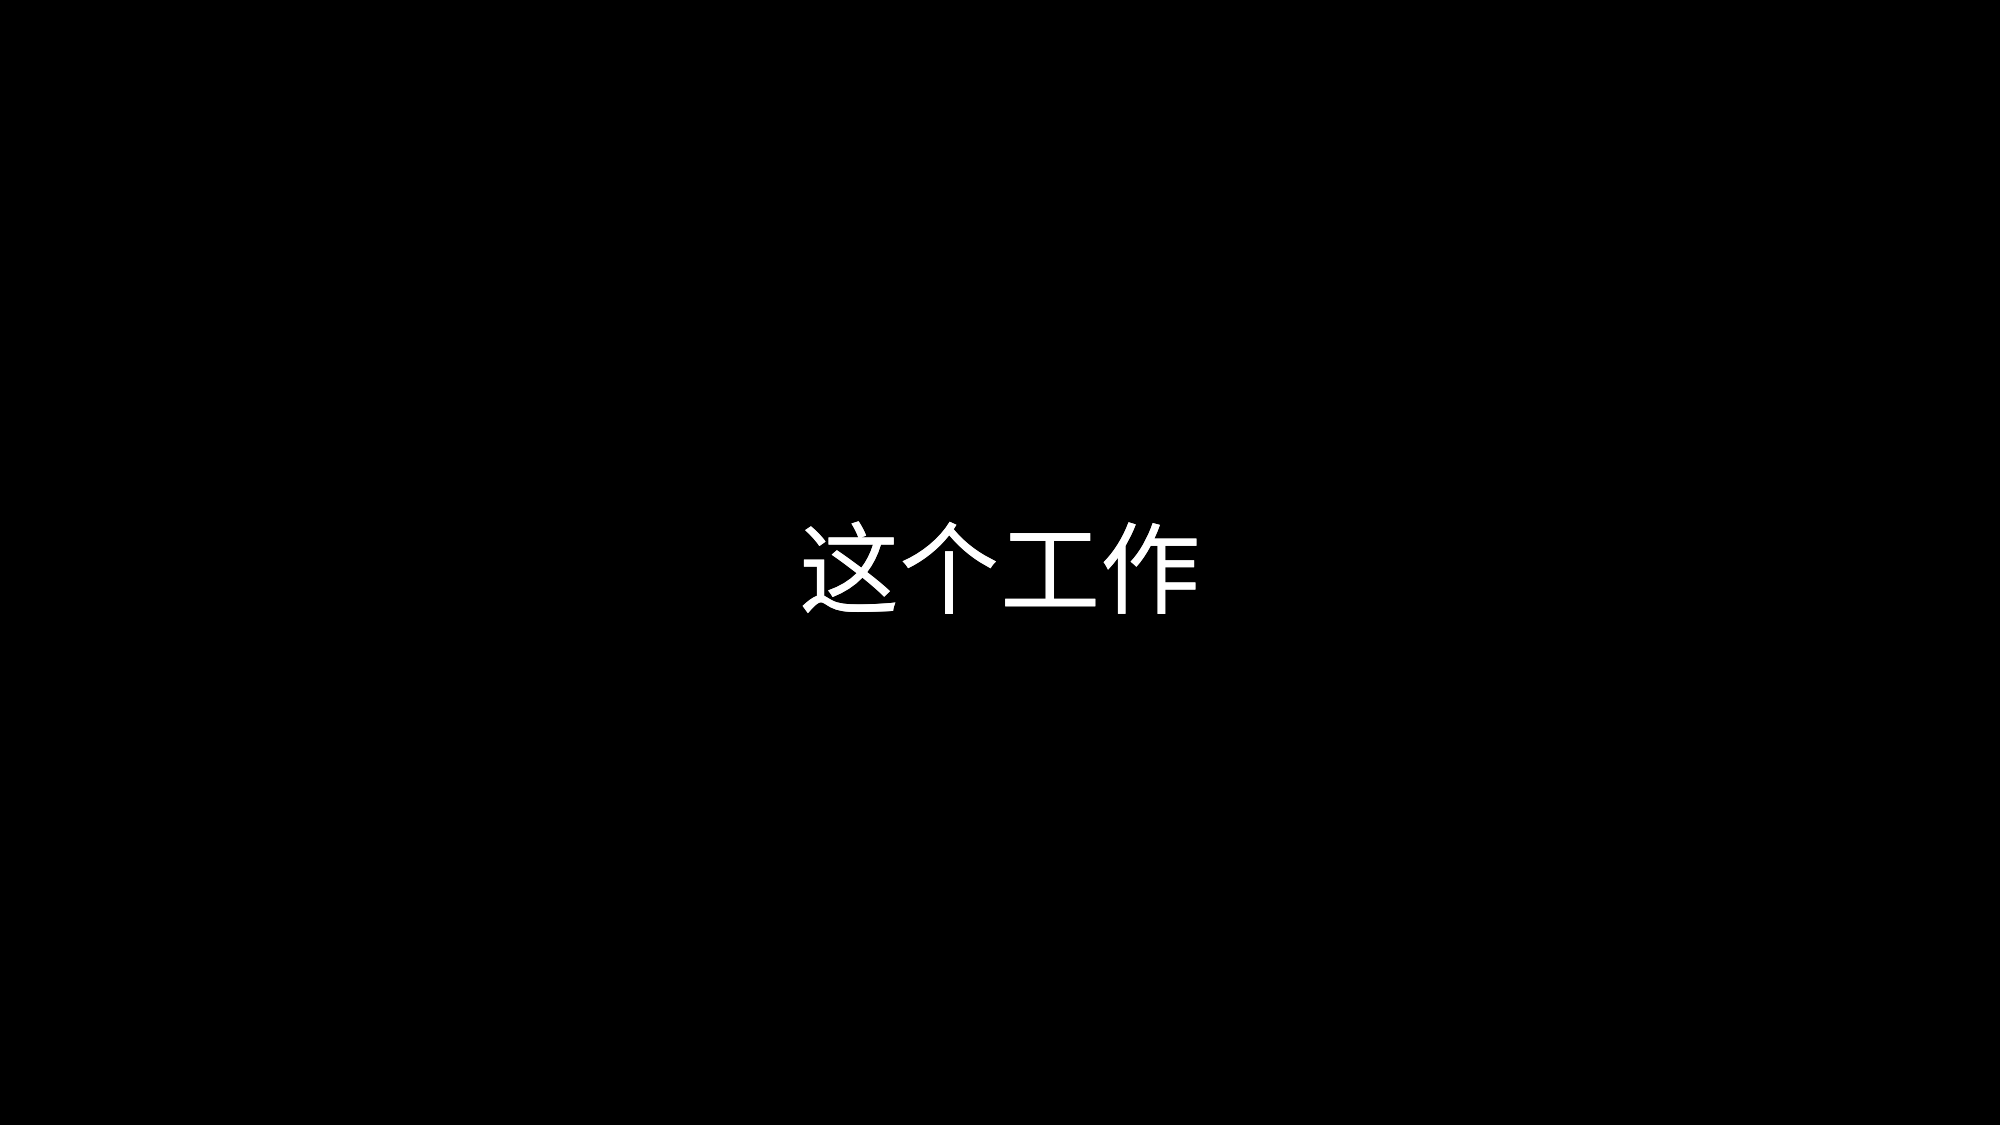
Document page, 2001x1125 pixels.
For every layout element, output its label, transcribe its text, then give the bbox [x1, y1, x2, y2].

text_box 这个工作 [697, 481, 1303, 644]
